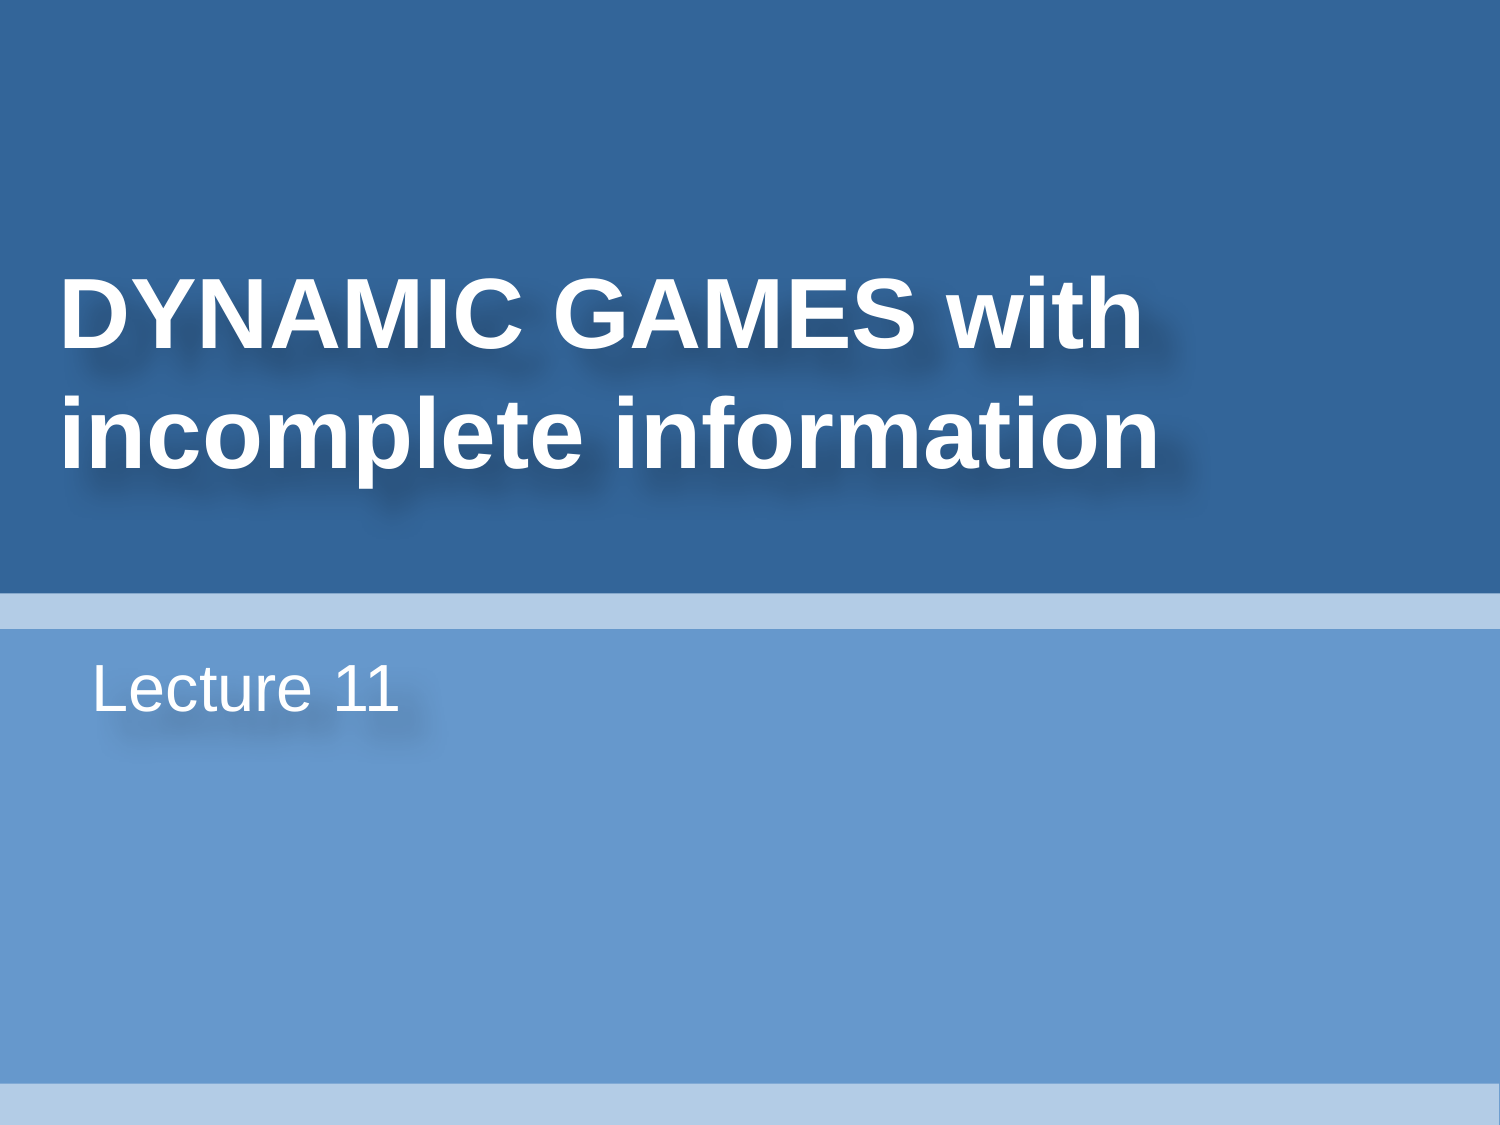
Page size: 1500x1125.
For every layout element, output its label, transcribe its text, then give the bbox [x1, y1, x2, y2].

subtitle Lecture 11 [76, 637, 1276, 926]
title DYNAMIC GAMES with incomplete information [42, 232, 1467, 505]
